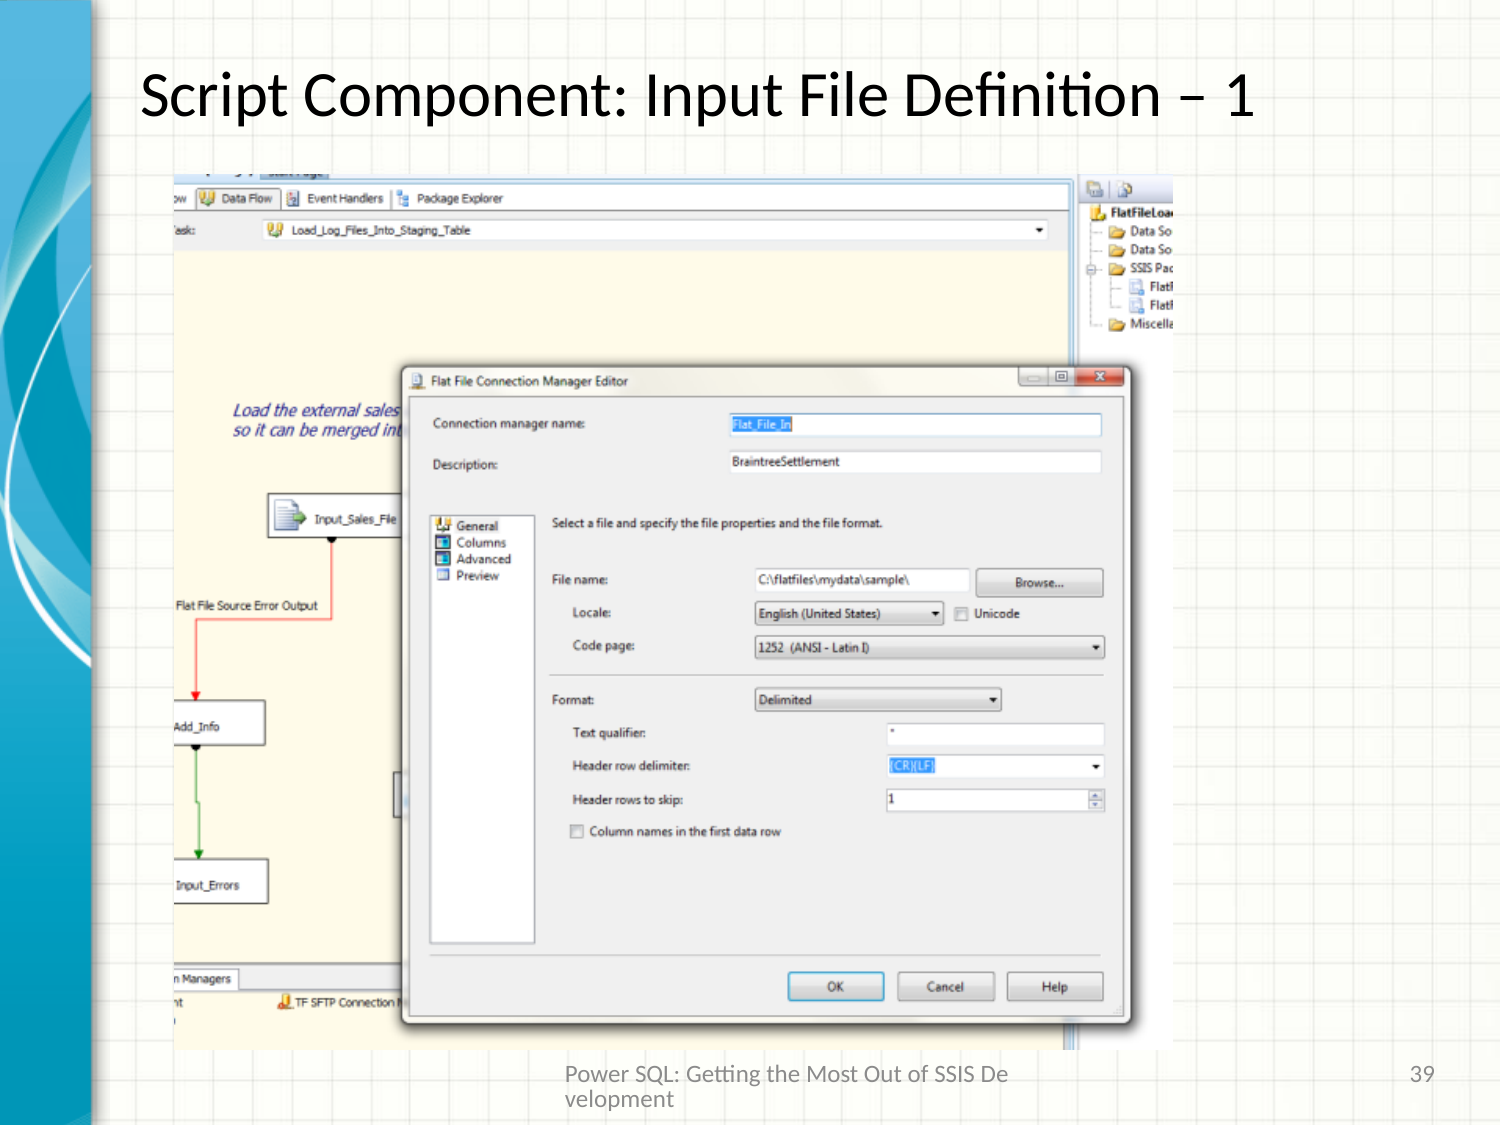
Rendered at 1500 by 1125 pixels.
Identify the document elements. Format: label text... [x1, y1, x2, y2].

footer Power SQL: Getting the Most Out of SSIS Development [549, 1060, 1025, 1103]
picture [0, 0, 1500, 1125]
title Script Component: Input File Definition – 1 [125, 44, 1450, 138]
slide_number 39 [1100, 1042, 1450, 1103]
